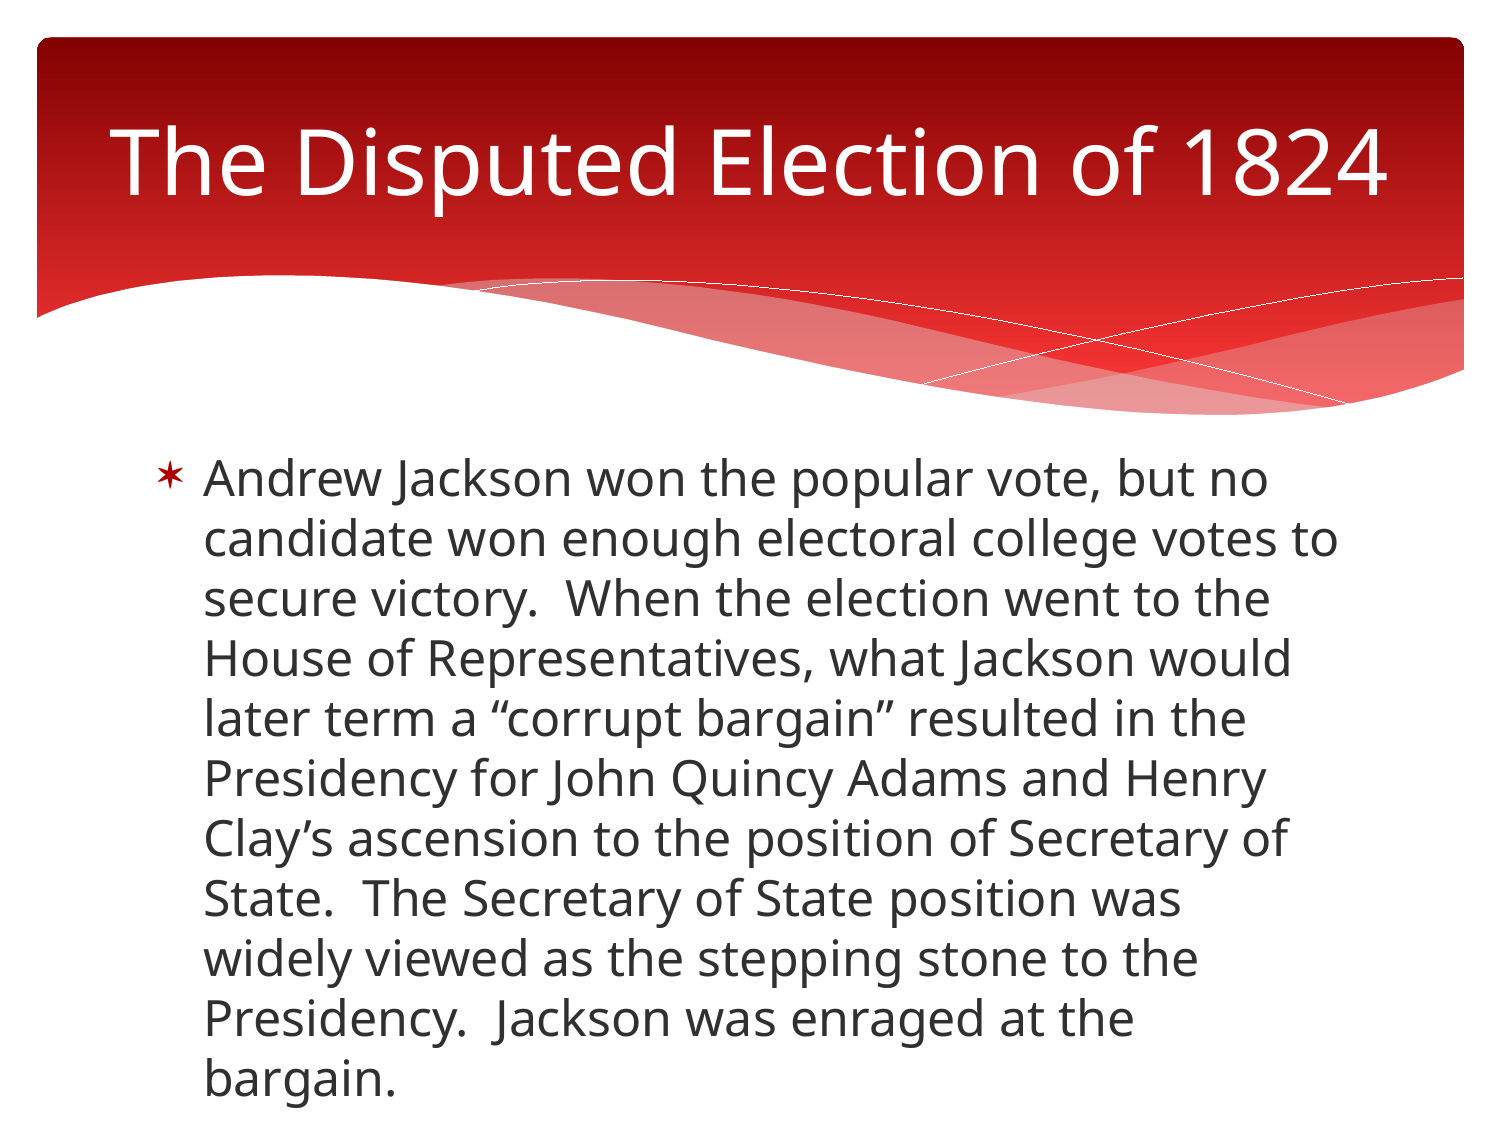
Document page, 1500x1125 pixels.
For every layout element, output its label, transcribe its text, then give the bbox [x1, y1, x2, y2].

list Andrew Jackson won the popular vote, but no candidate won enough electoral college votes to secure victory. When the election went to the House of Representatives, what Jackson would later term a “corrupt bargain” resulted in the Presidency for John Quincy Adams and Henry Clay’s ascension to the position of Secretary of State. The Secretary of State position was widely viewed as the stepping stone to the Presidency. Jackson was enraged at the bargain. [143, 438, 1359, 1005]
title The Disputed Election of 1824 [75, 55, 1425, 261]
